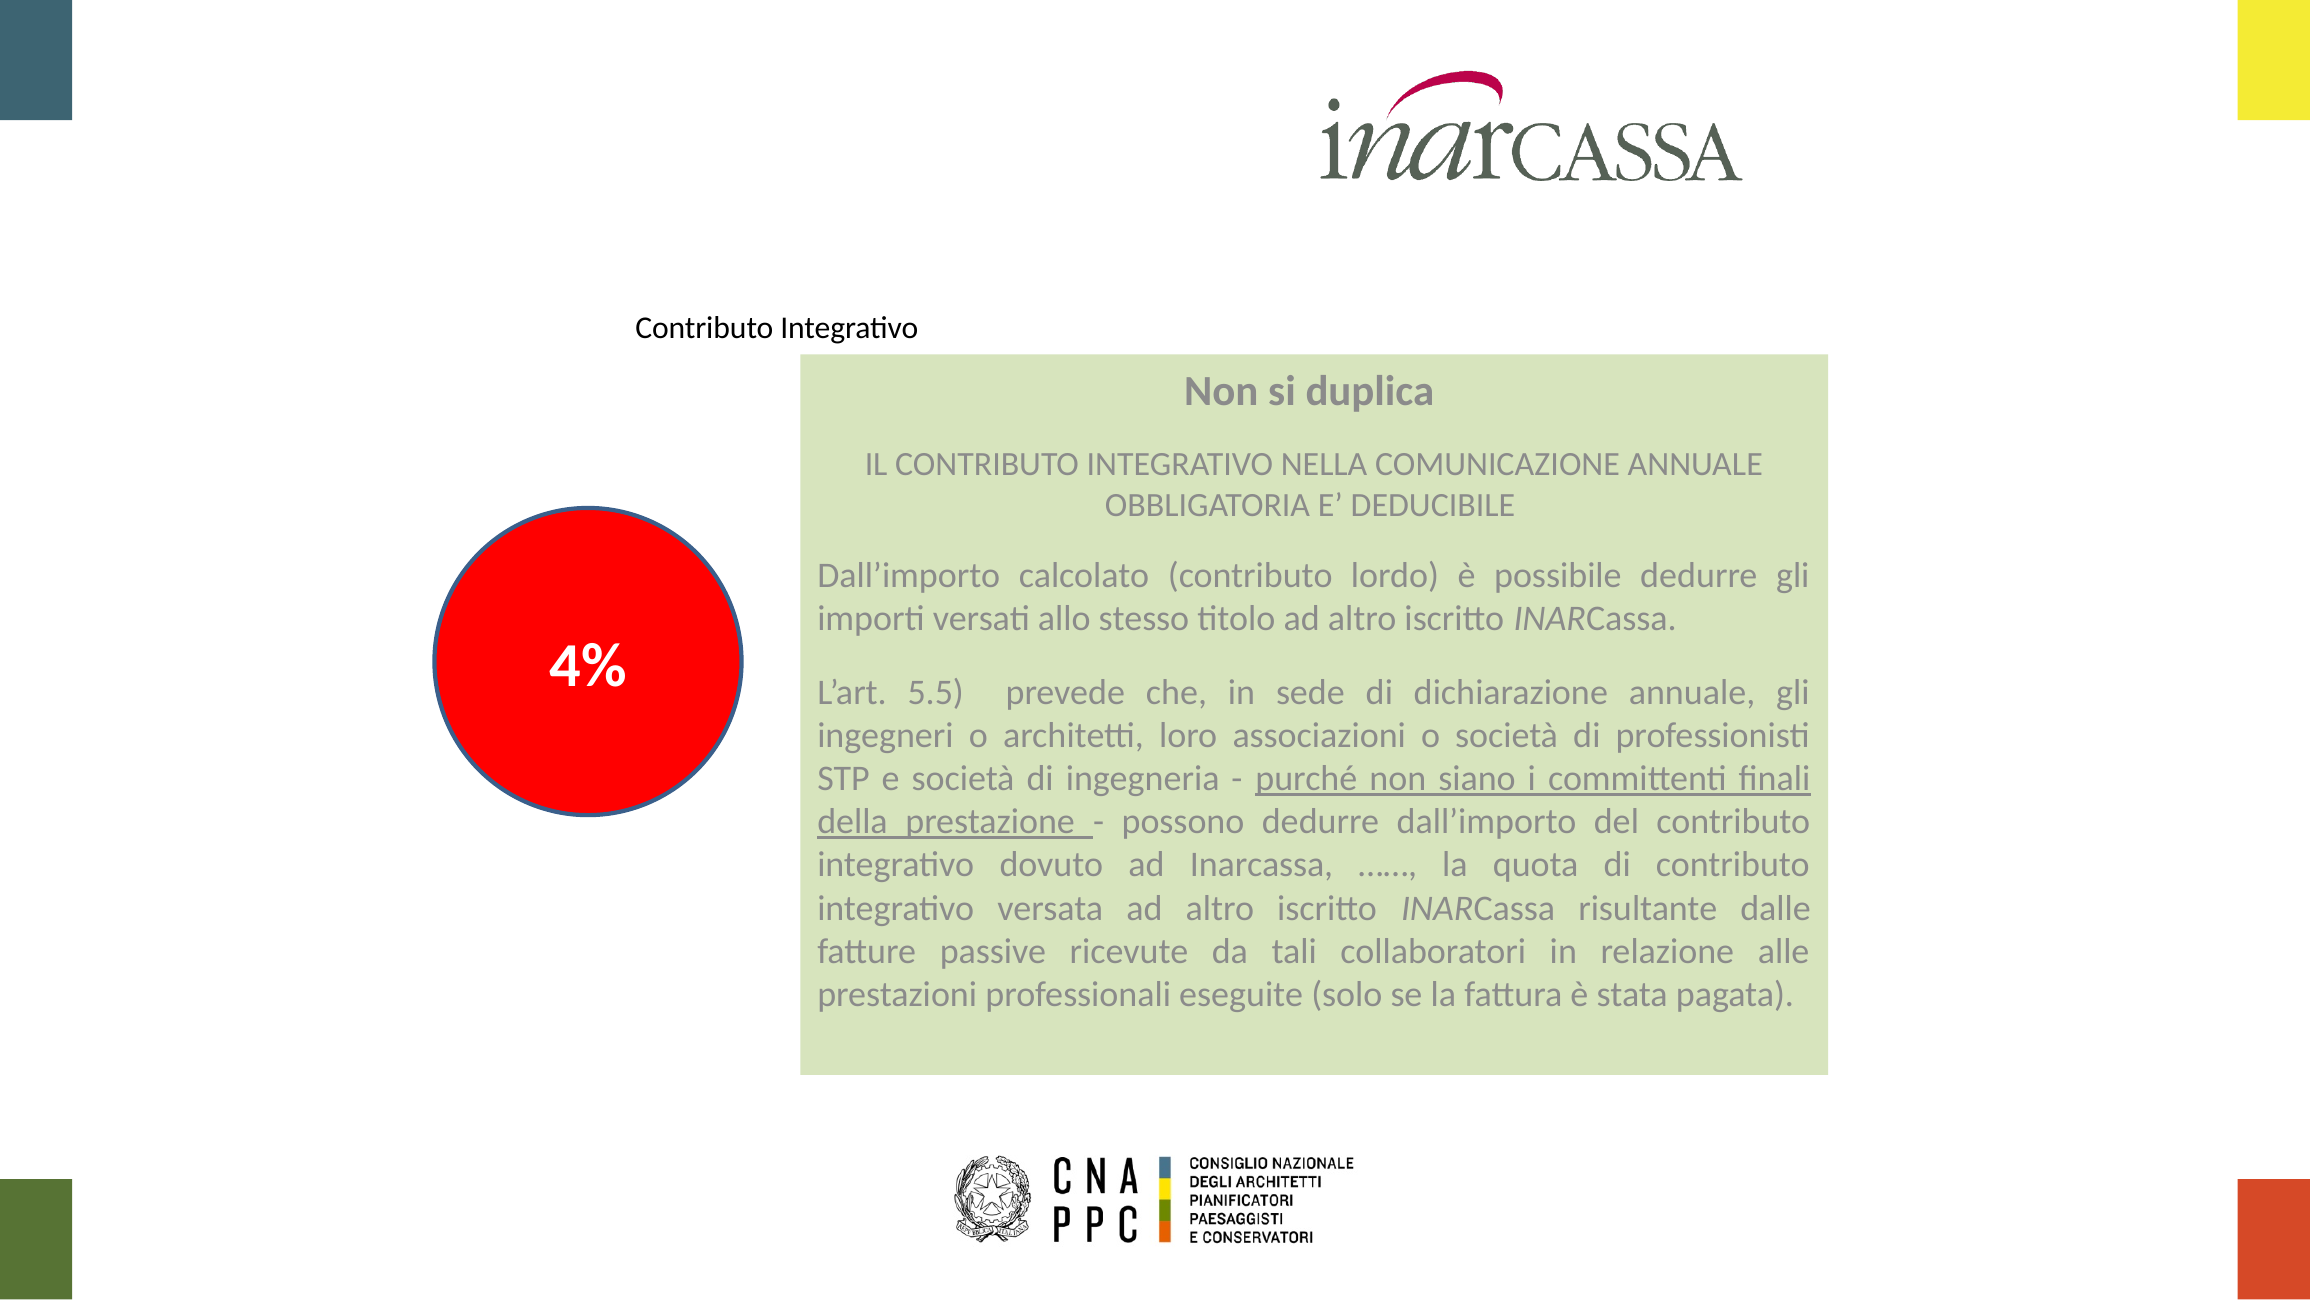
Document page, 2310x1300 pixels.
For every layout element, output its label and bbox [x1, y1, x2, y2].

text_box [0, 0, 2310, 1300]
picture [1319, 70, 1744, 181]
picture [938, 1141, 1371, 1260]
